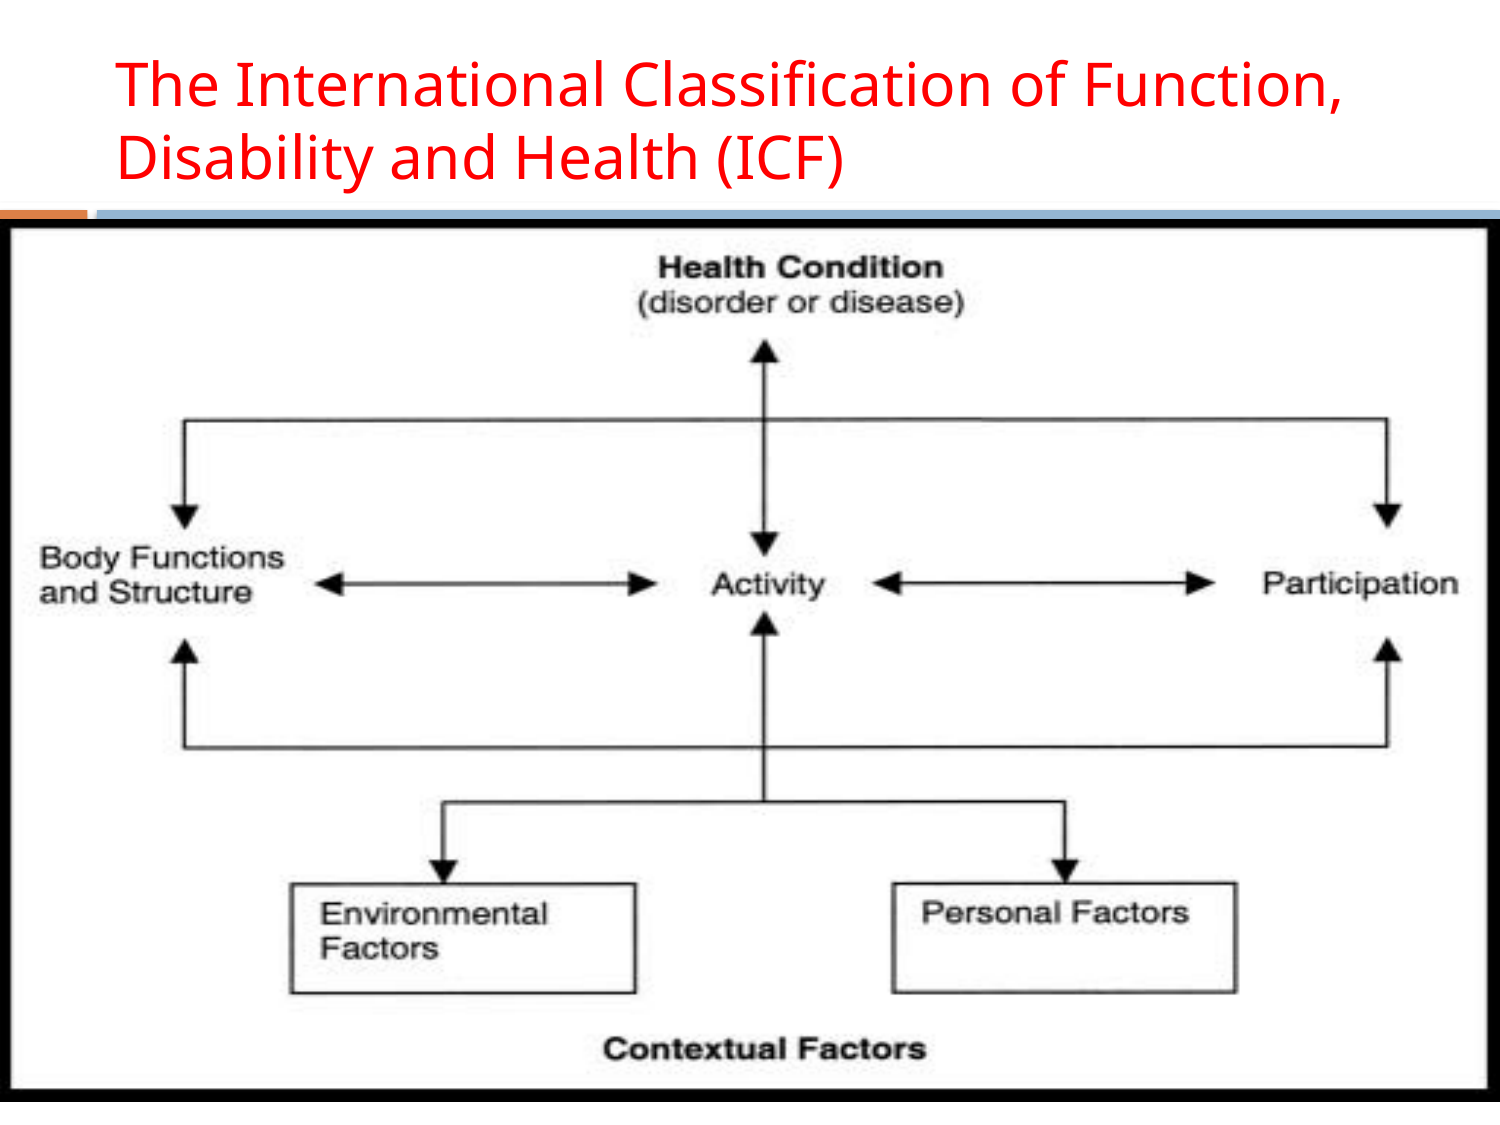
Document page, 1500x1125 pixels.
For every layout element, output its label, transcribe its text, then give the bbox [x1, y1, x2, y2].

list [0, 219, 1500, 1102]
title The International Classification of Function, Disability and Health (ICF) [100, 37, 1438, 200]
